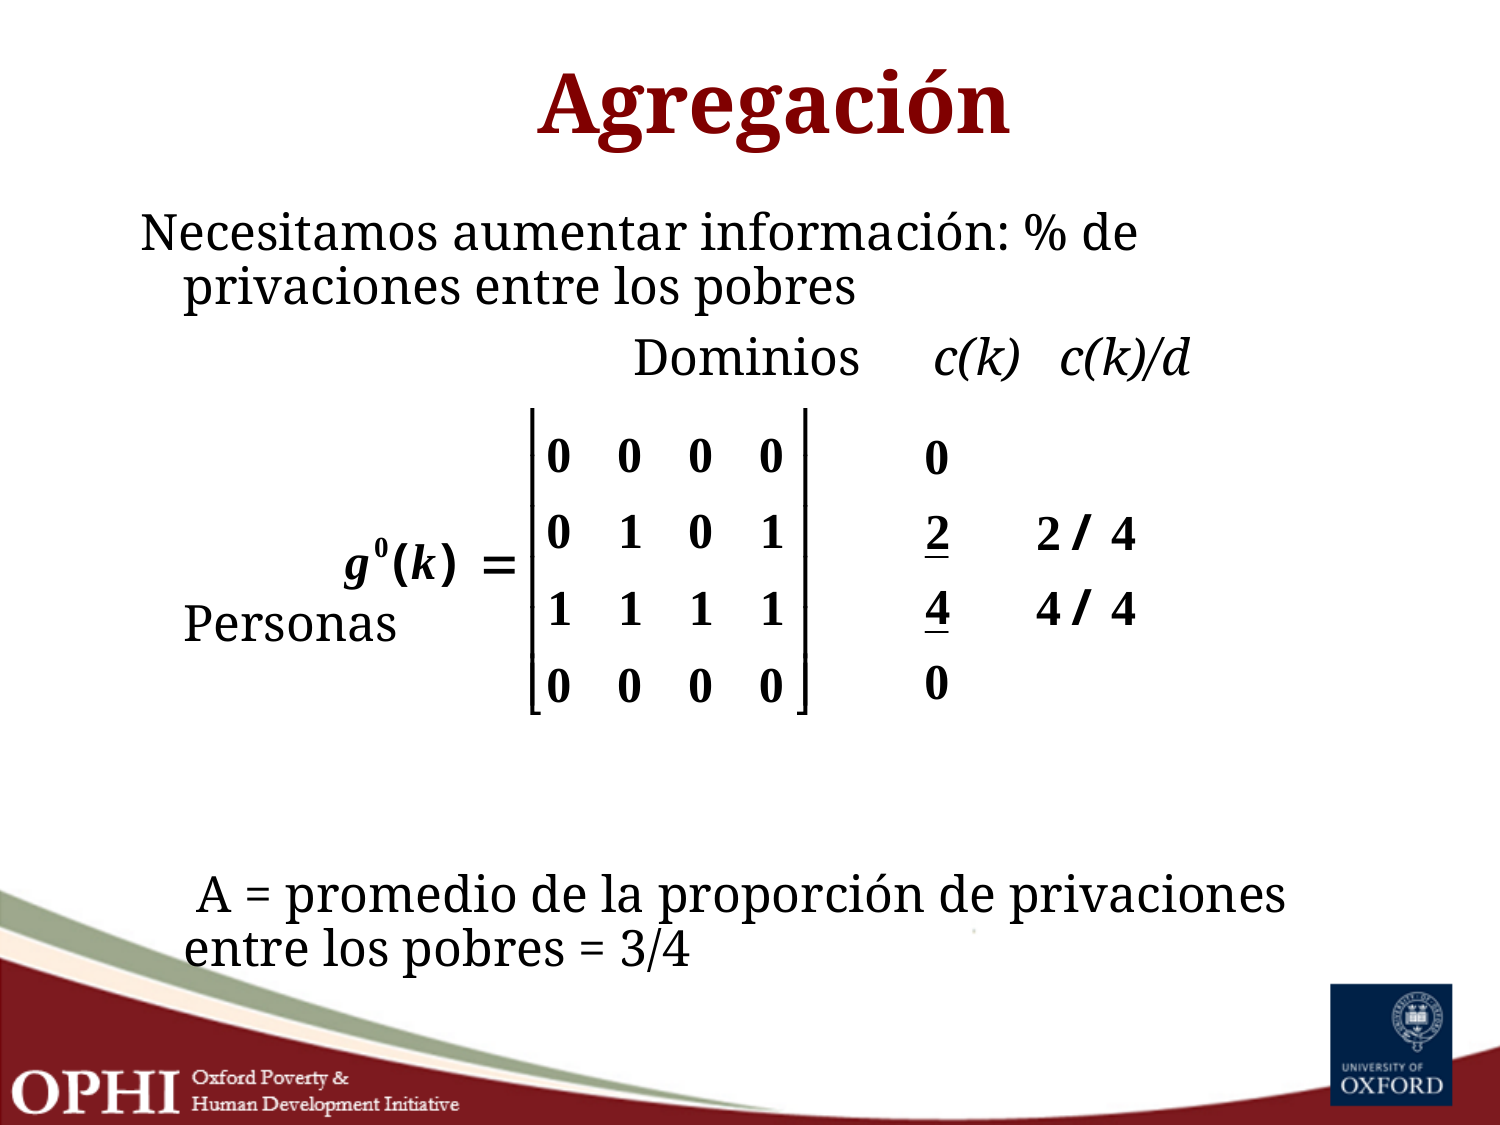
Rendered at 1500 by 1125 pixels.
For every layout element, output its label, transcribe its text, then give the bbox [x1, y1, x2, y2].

picture [0, 0, 1500, 1125]
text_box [336, 408, 1142, 727]
list Necesitamos aumentar información: % de privaciones entre los pobres Dominios c(k) c(k)/d Personas A = promedio de la proporción de privaciones entre los pobres = 3/4 [112, 200, 1413, 1125]
title Agregación [50, 42, 1500, 169]
